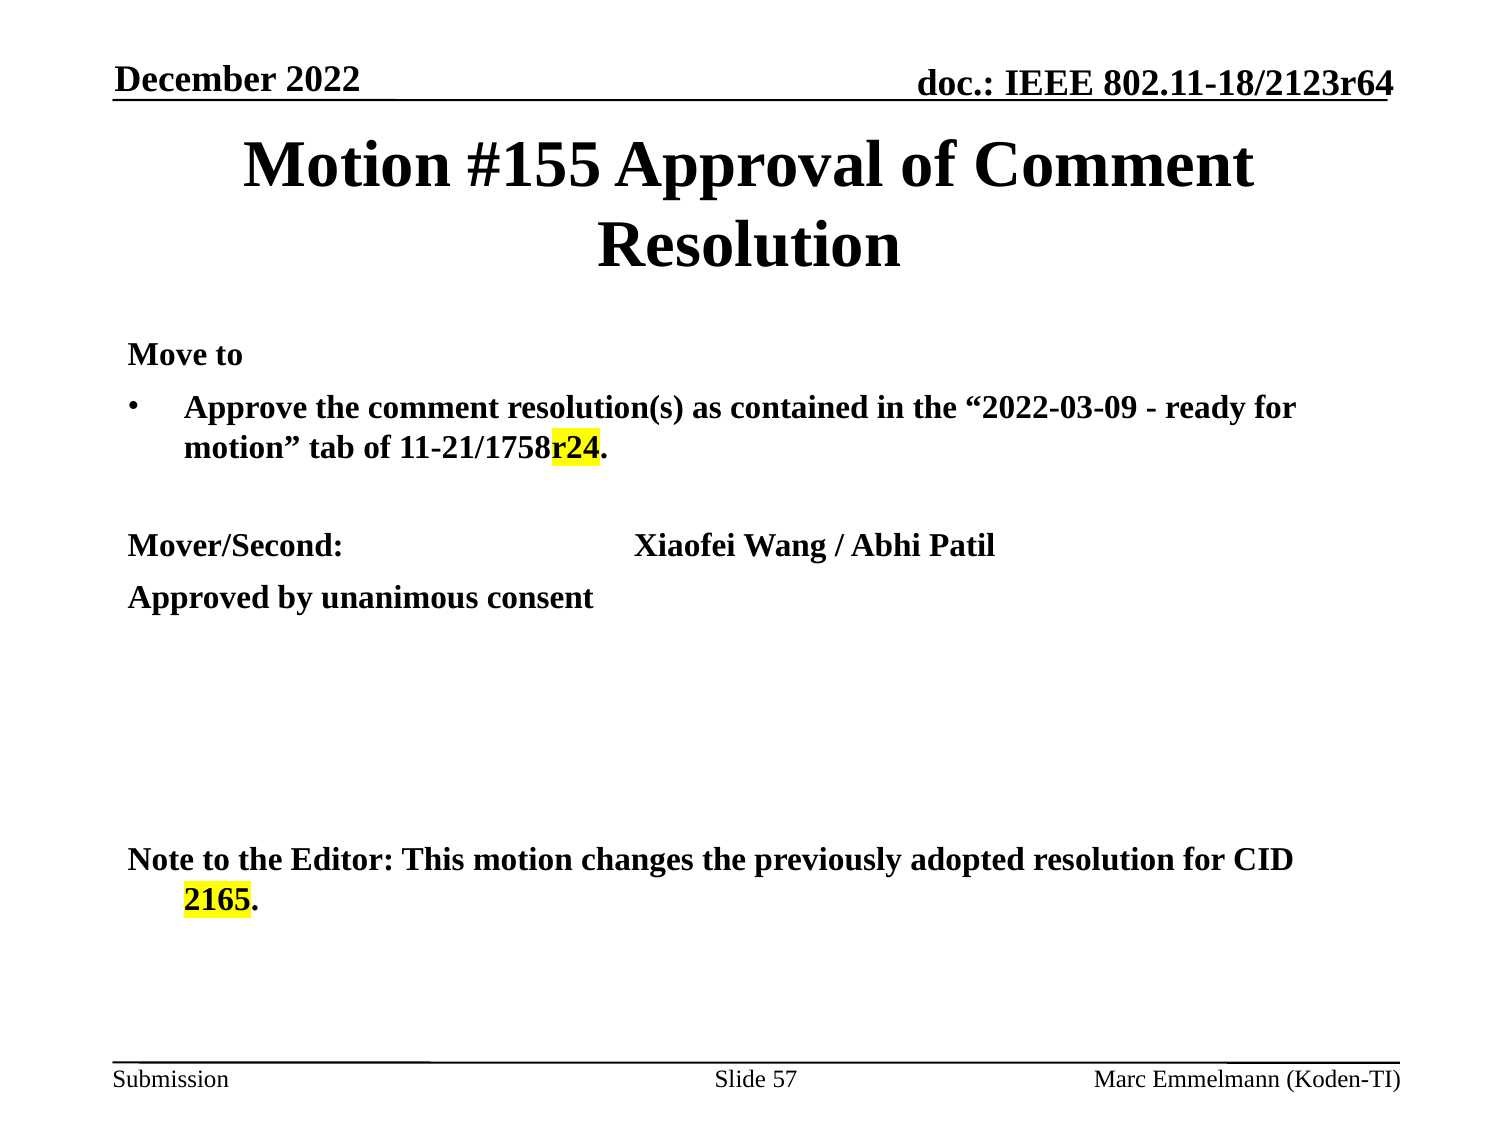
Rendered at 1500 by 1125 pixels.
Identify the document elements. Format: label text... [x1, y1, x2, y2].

slide_number Slide 57 [712, 1061, 800, 1123]
footer Marc Emmelmann (Koden-TI) [878, 1061, 1402, 1093]
title Motion #155 Approval of Comment Resolution [112, 112, 1388, 288]
list Move to Approve the comment resolution(s) as contained in the “2022-03-09 - ready for motion” tab of 11-21/1758r24. Mover/Second: Xiaofei Wang / Abhi Patil Approved by unanimous consent Note to the Editor: This motion changes the previously adopted resolution for CID 2165. [112, 324, 1388, 1000]
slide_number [114, 54, 423, 100]
